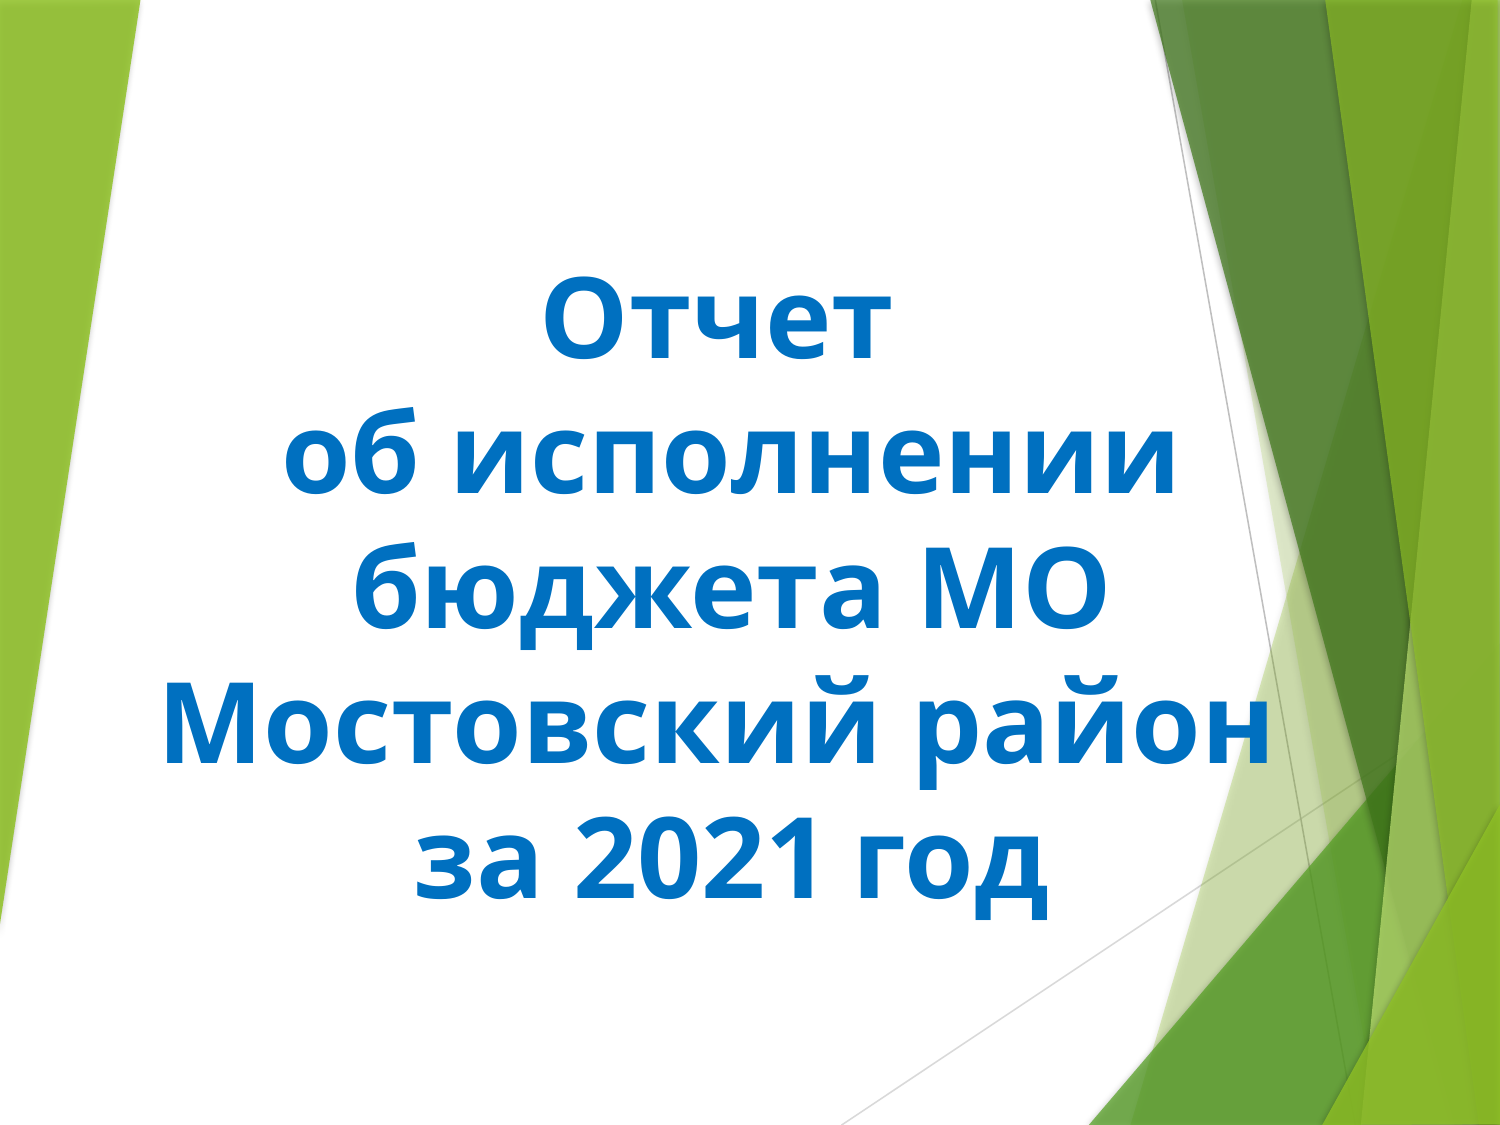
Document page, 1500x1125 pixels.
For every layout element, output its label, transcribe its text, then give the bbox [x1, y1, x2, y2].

title Отчет об исполнении бюджета МО Мостовский район за 2021 год [87, 224, 1376, 929]
